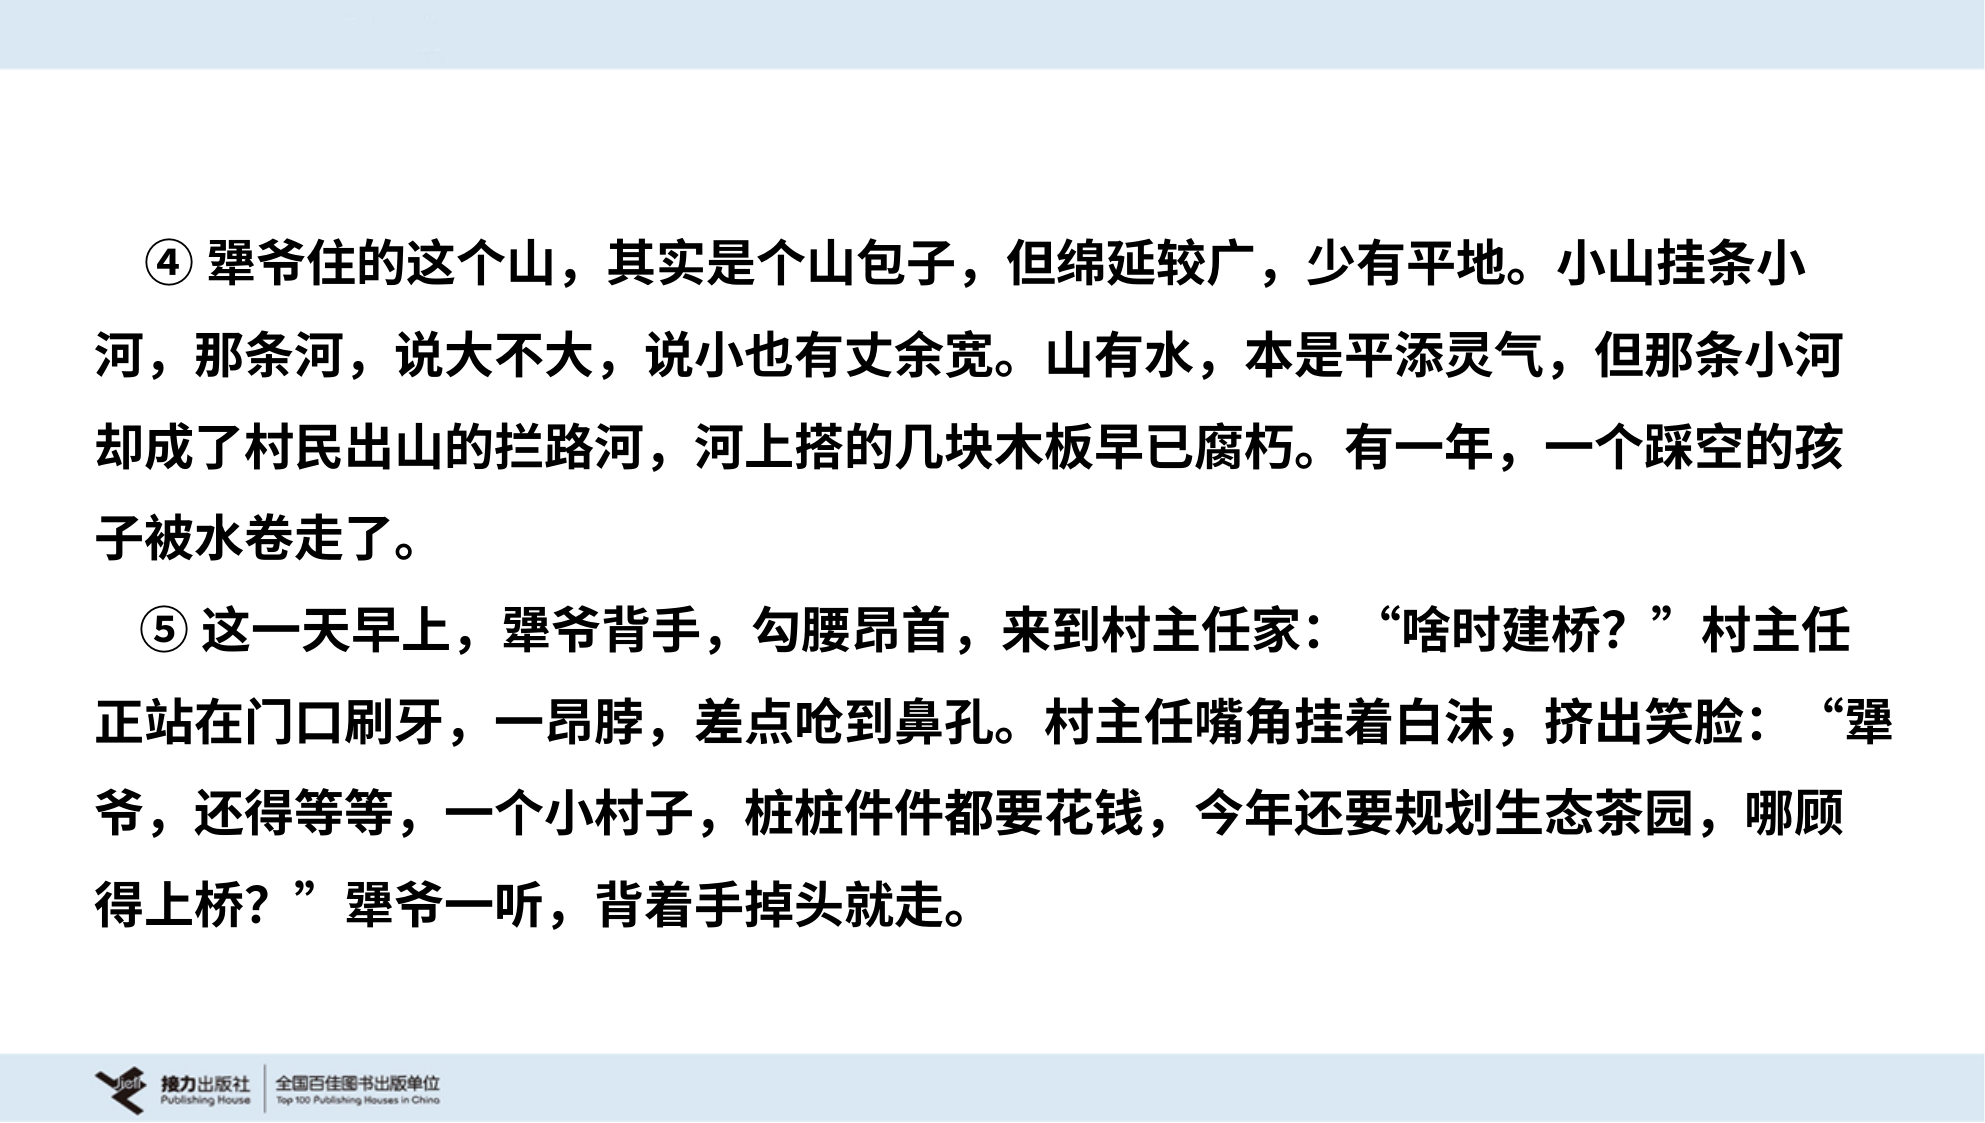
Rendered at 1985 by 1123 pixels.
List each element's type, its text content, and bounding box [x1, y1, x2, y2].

picture [0, 0, 1985, 1122]
text_box ④犟爷住的这个山，其实是个山包子，但绵延较广，少有平地。小山挂条小 河，那条河，说大不大，说小也有丈余宽。山有水，本是平添灵气，但那条小河 却成了村民出山的拦路河，河上搭的几块木板早已腐朽。有一年，一个踩空的孩 子被水卷走了。 ⑤这一天早上，犟爷背手，勾腰昂首，来到村主任家：“啥时建桥？”村主任 正站在门口刷牙，一昂脖，差点呛到鼻孔。村主任嘴角挂着白沫，挤出笑脸：“犟 爷，还得等等，一个小村子，桩桩件件都要花钱，今年还要规划生态茶园，哪顾 得上桥？”犟爷一听，背着手掉头就走。 [94, 199, 1892, 934]
